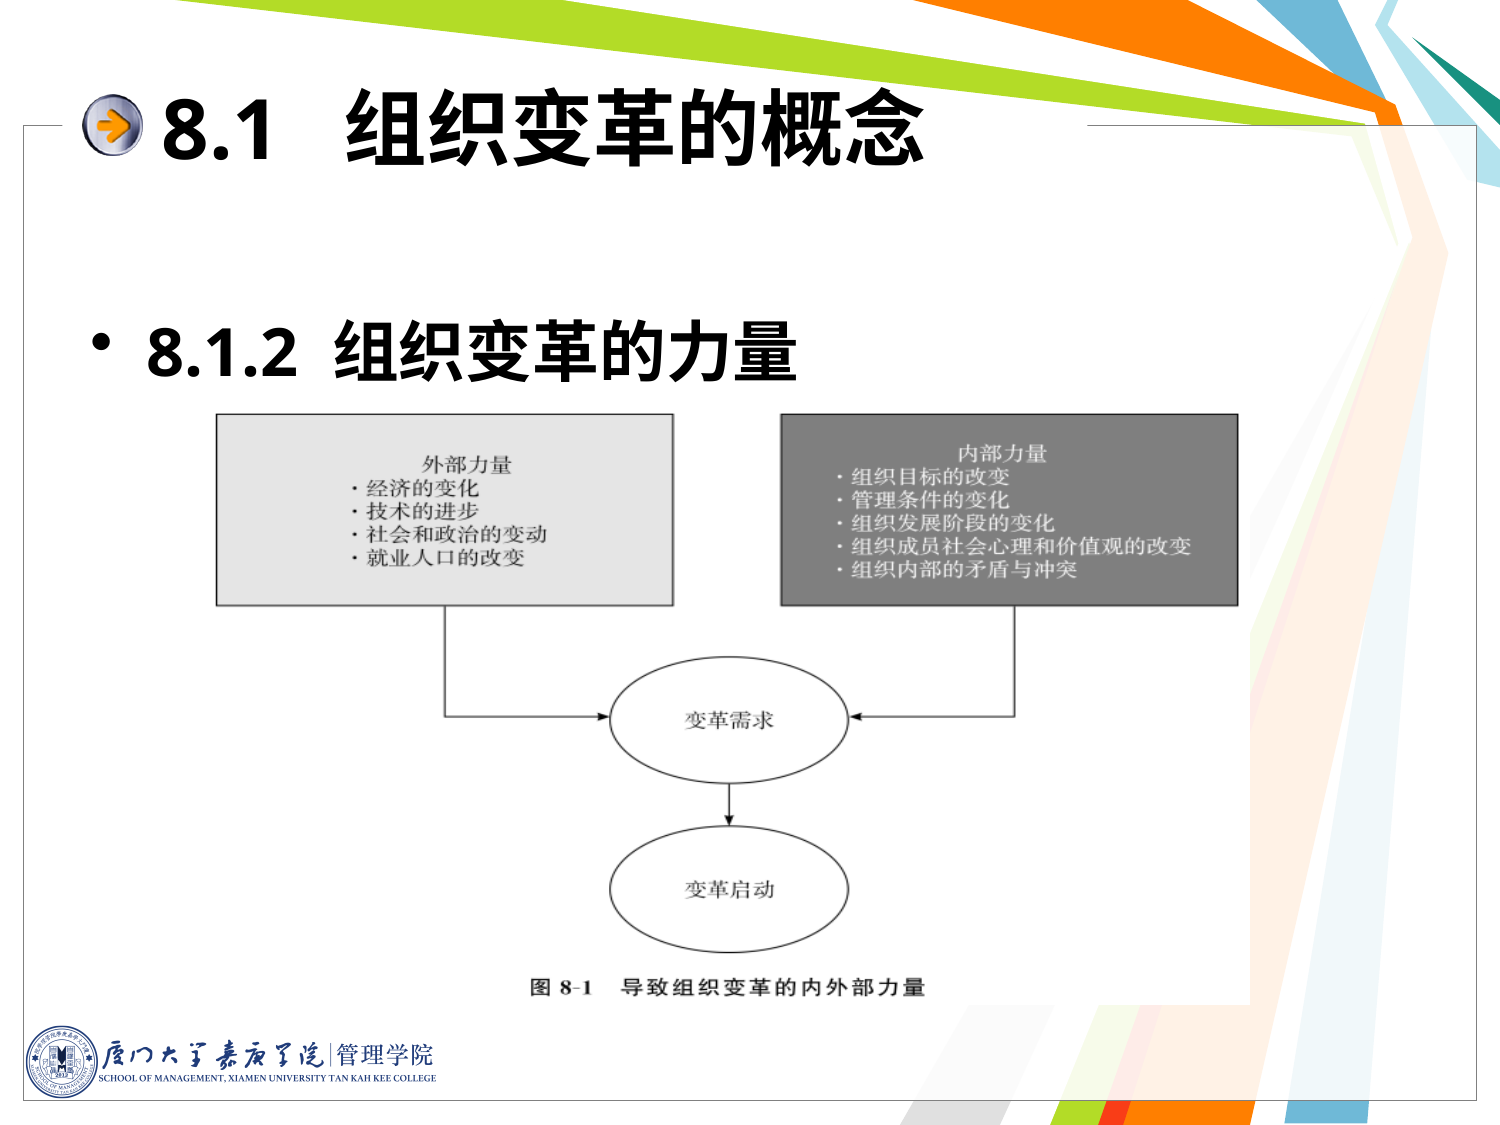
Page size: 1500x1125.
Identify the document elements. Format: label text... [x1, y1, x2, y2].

list 8.1.2 组织变革的力量 [75, 262, 1425, 1005]
picture [24, 1024, 438, 1100]
picture [82, 94, 125, 156]
title 8.1 组织变革的概念 [125, 32, 1159, 220]
picture [198, 399, 1251, 1006]
